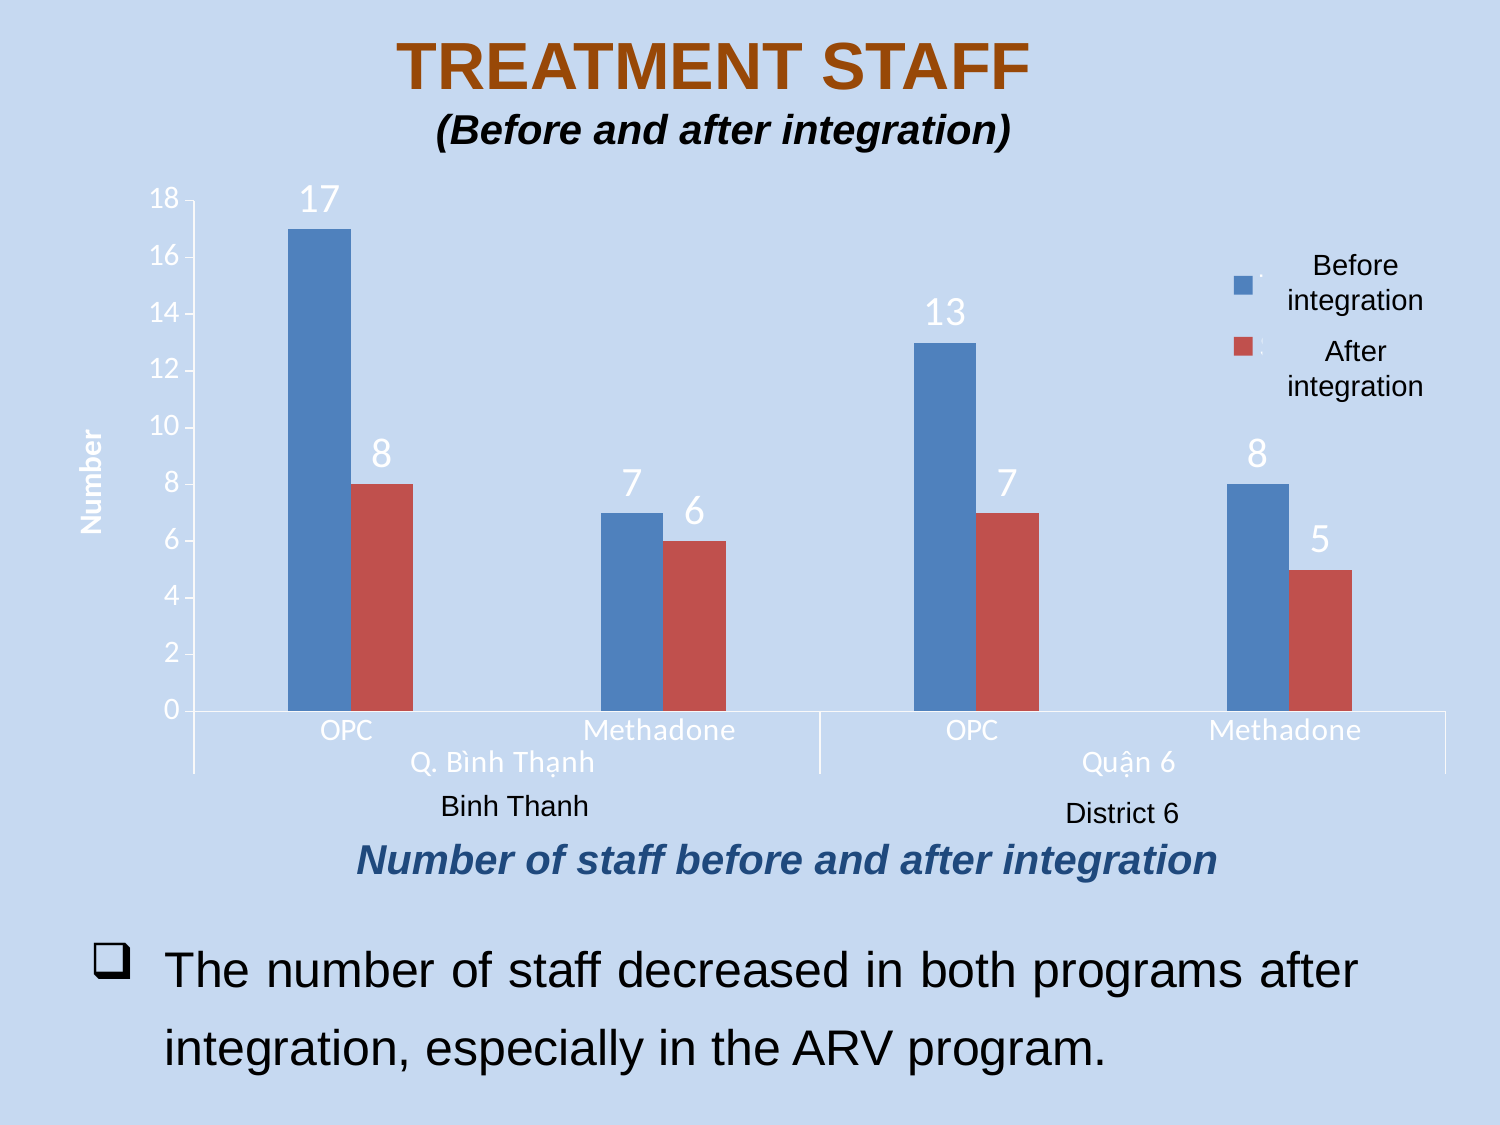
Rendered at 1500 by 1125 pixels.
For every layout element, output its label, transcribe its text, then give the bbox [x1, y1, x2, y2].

text_box The number of staff decreased in both programs after integration, especially in the ARV program. [75, 912, 1375, 1075]
list Number of staff before and after integration [237, 835, 1338, 901]
text_box TREATMENT STAFF (Before and after integration) [0, 37, 1448, 138]
chart [0, 174, 1500, 826]
